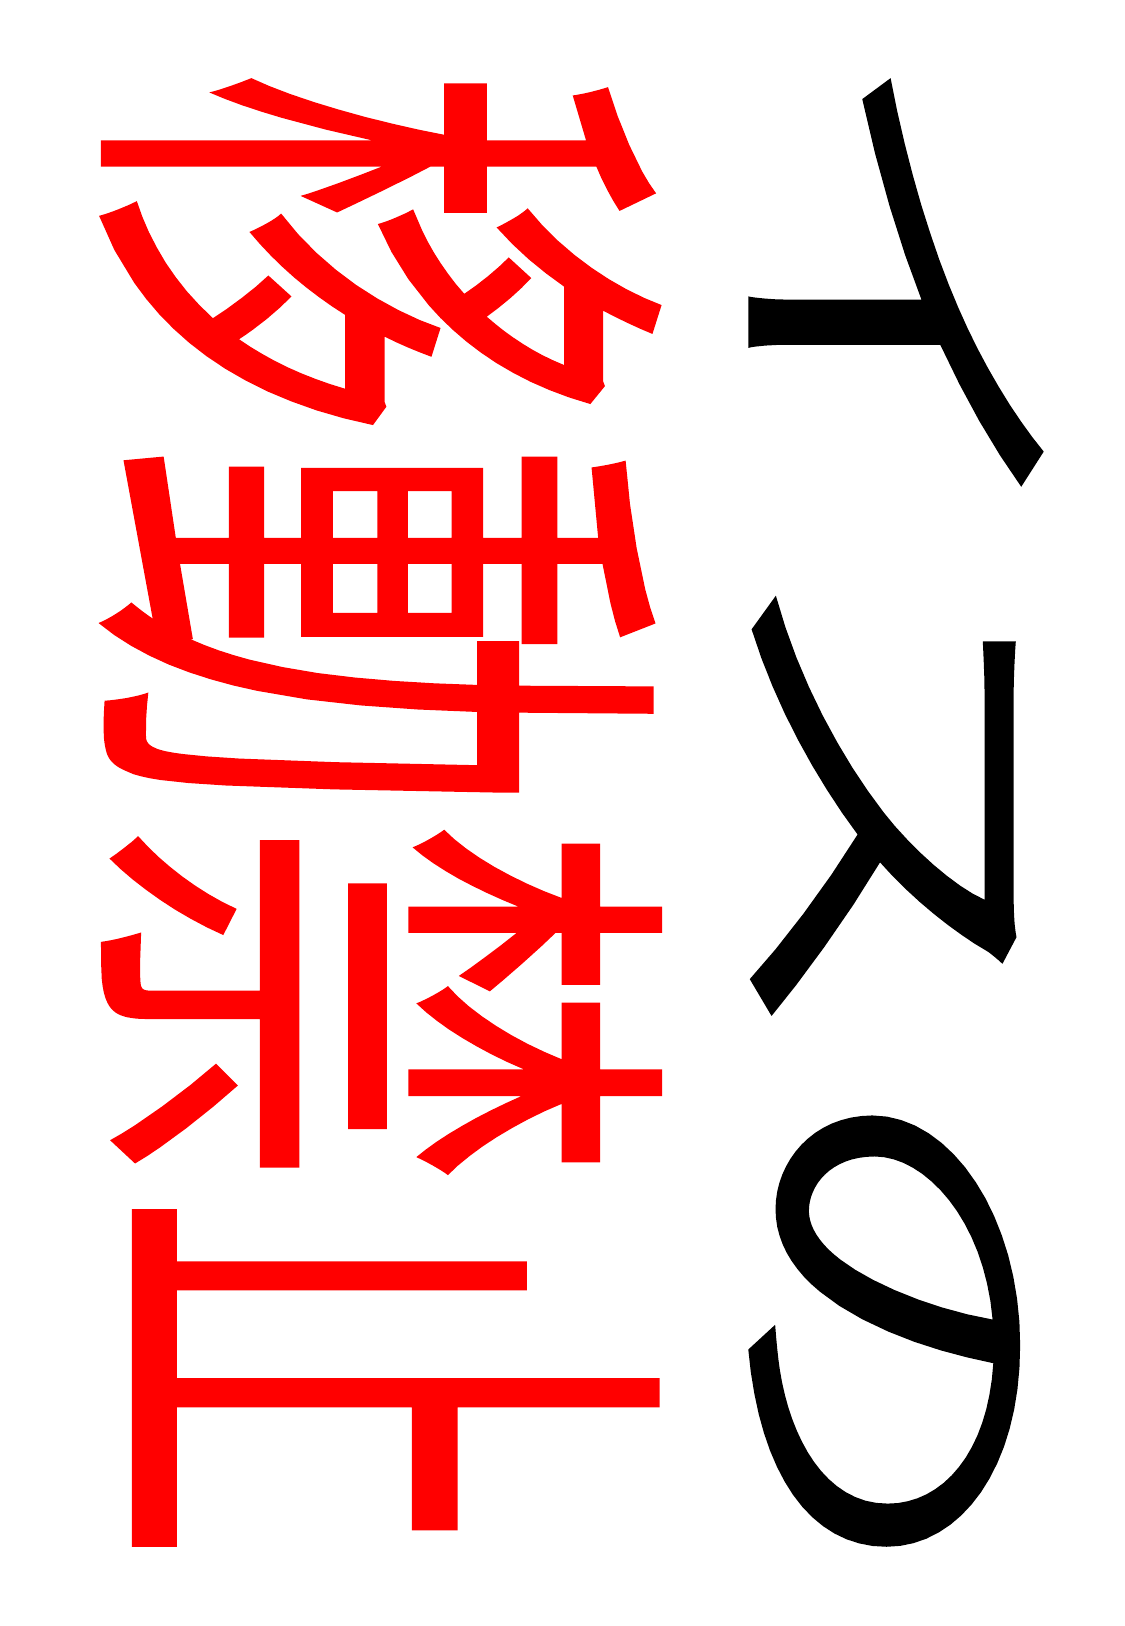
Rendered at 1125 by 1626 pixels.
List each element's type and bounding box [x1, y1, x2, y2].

text_box [98, 77, 1044, 1548]
